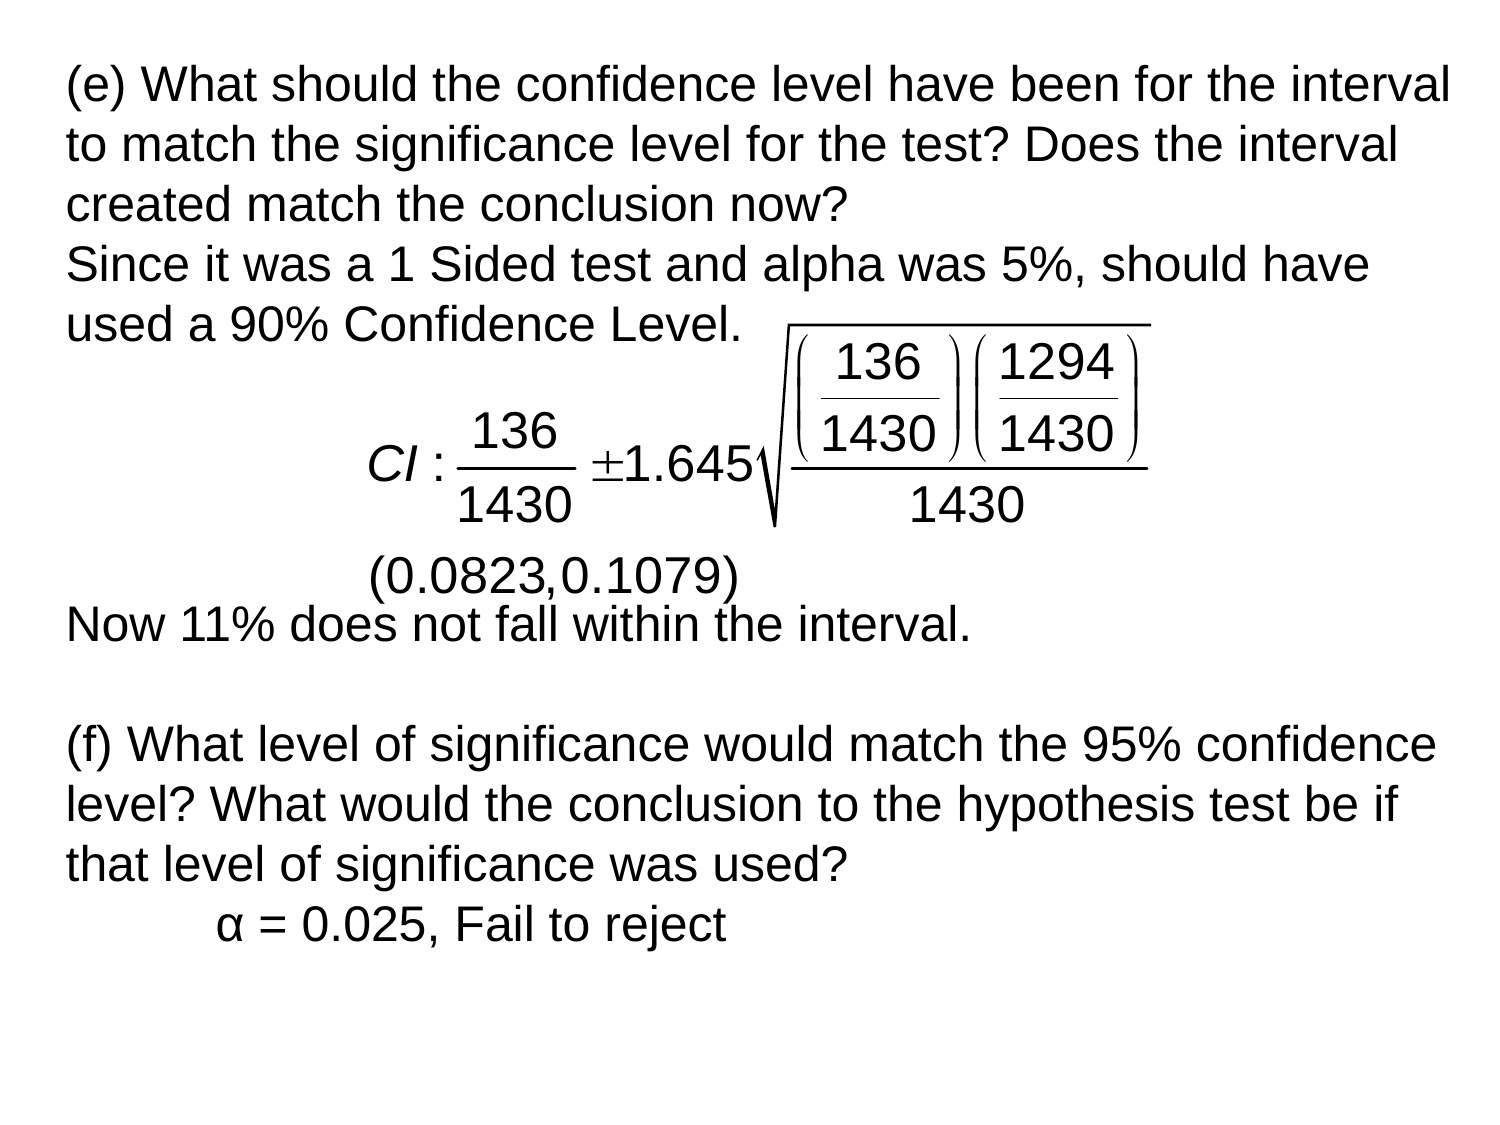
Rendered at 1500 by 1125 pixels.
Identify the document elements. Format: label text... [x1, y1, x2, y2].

text_box (e) What should the confidence level have been for the interval to match the significance level for the test? Does the interval created match the conclusion now? Since it was a 1 Sided test and alpha was 5%, should have used a 90% Confidence Level. Now 11% does not fall within the interval. (f) What level of significance would match the 95% confidence level? What would the conclusion to the hypothesis test be if that level of significance was used? α = 0.025, Fail to reject [50, 44, 1500, 1019]
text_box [362, 312, 1164, 616]
